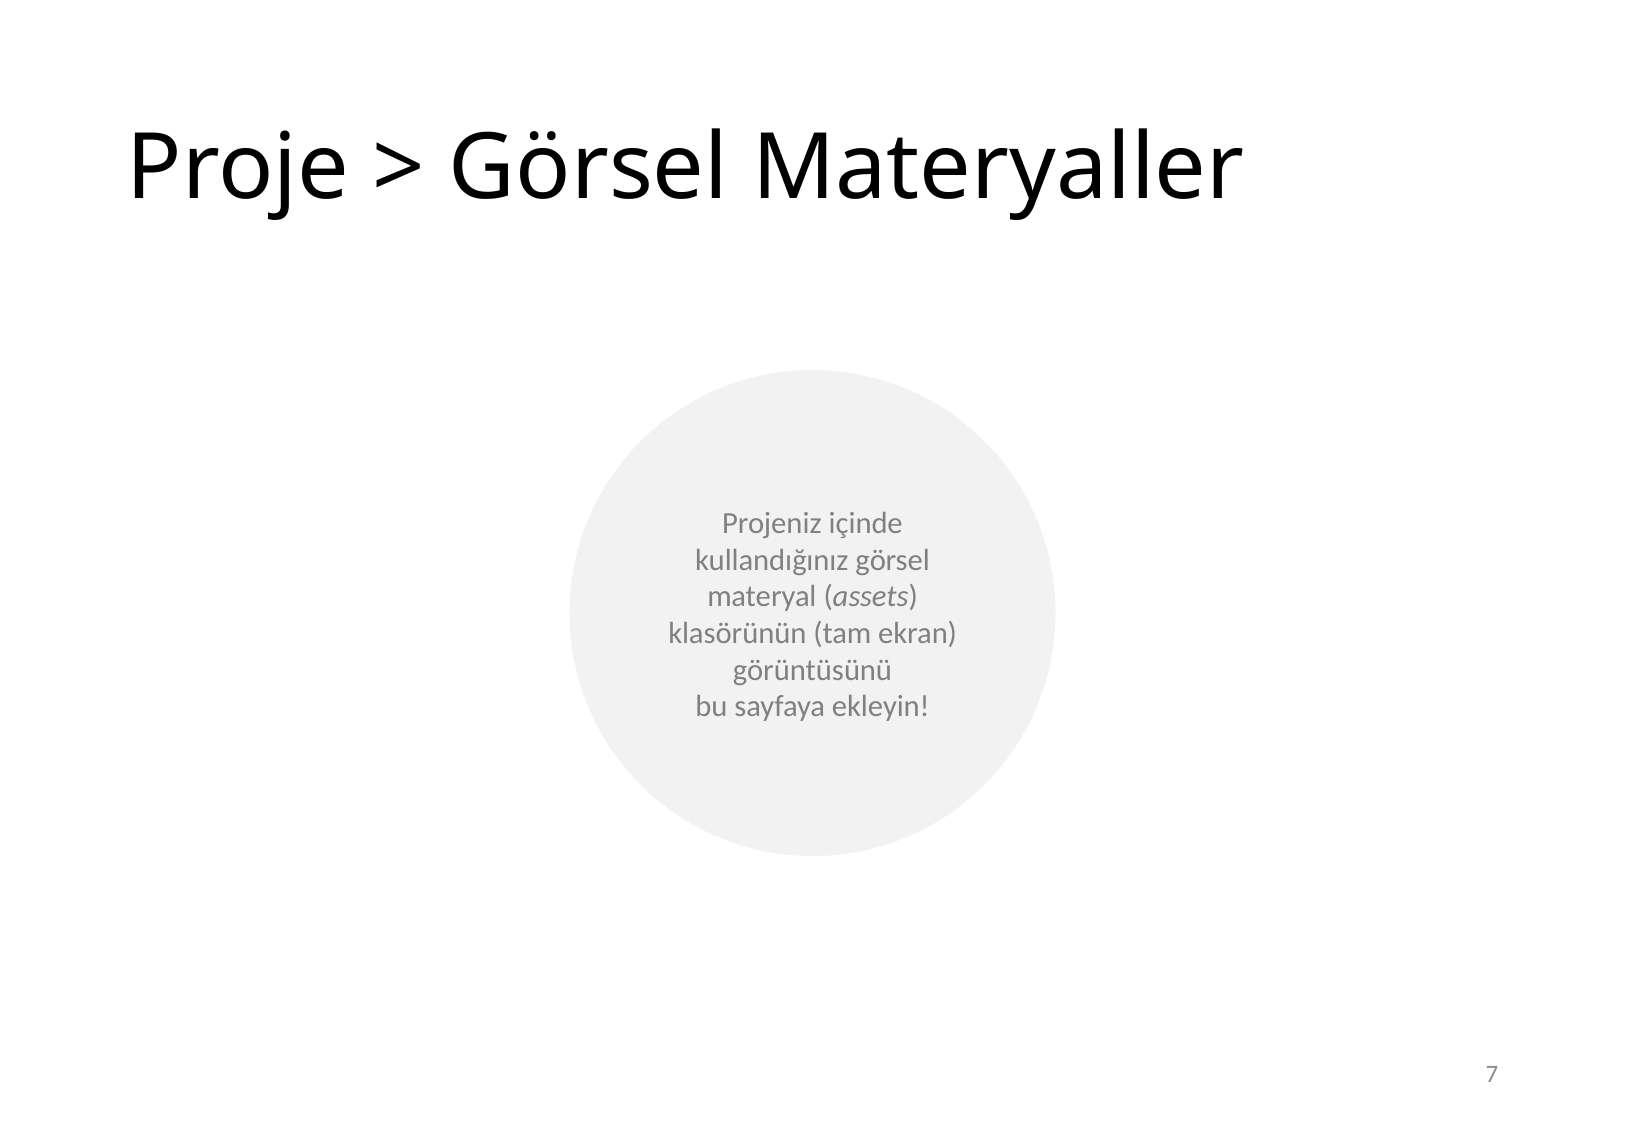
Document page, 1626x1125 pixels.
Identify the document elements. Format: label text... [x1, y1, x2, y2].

slide_number 7 [1147, 1042, 1514, 1103]
text_box Projeniz içinde kullandığınız görsel materyal (assets) klasörünün (tam ekran) görüntüsünü bu sayfaya ekleyin! [568, 368, 1057, 858]
title Proje > Görsel Materyaller [111, 59, 1514, 278]
